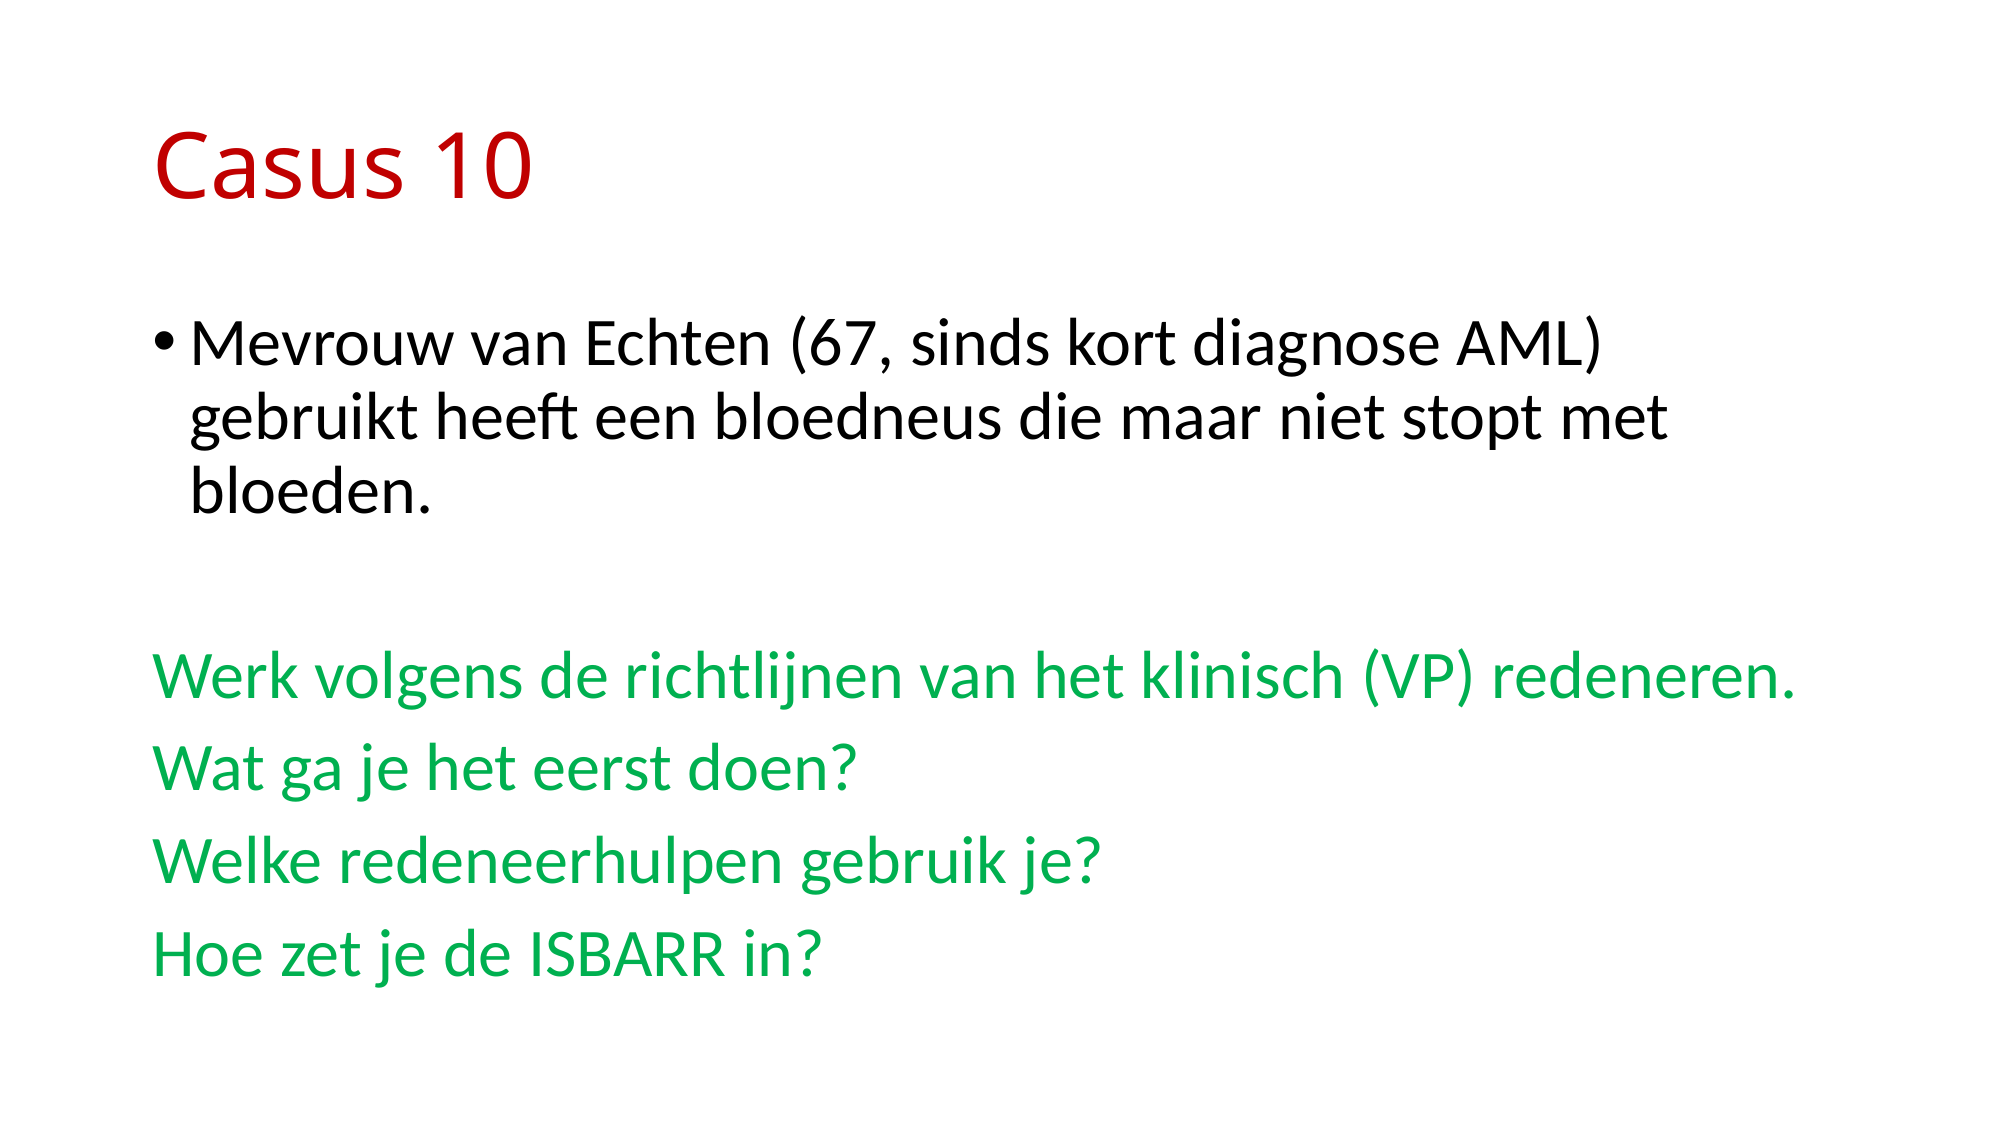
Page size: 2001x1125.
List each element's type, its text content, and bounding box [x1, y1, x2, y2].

list Mevrouw van Echten (67, sinds kort diagnose AML) gebruikt heeft een bloedneus die maar niet stopt met bloeden. Werk volgens de richtlijnen van het klinisch (VP) redeneren. Wat ga je het eerst doen? Welke redeneerhulpen gebruik je? Hoe zet je de ISBARR in? [137, 299, 1863, 1014]
title Casus 10 [137, 59, 1863, 278]
